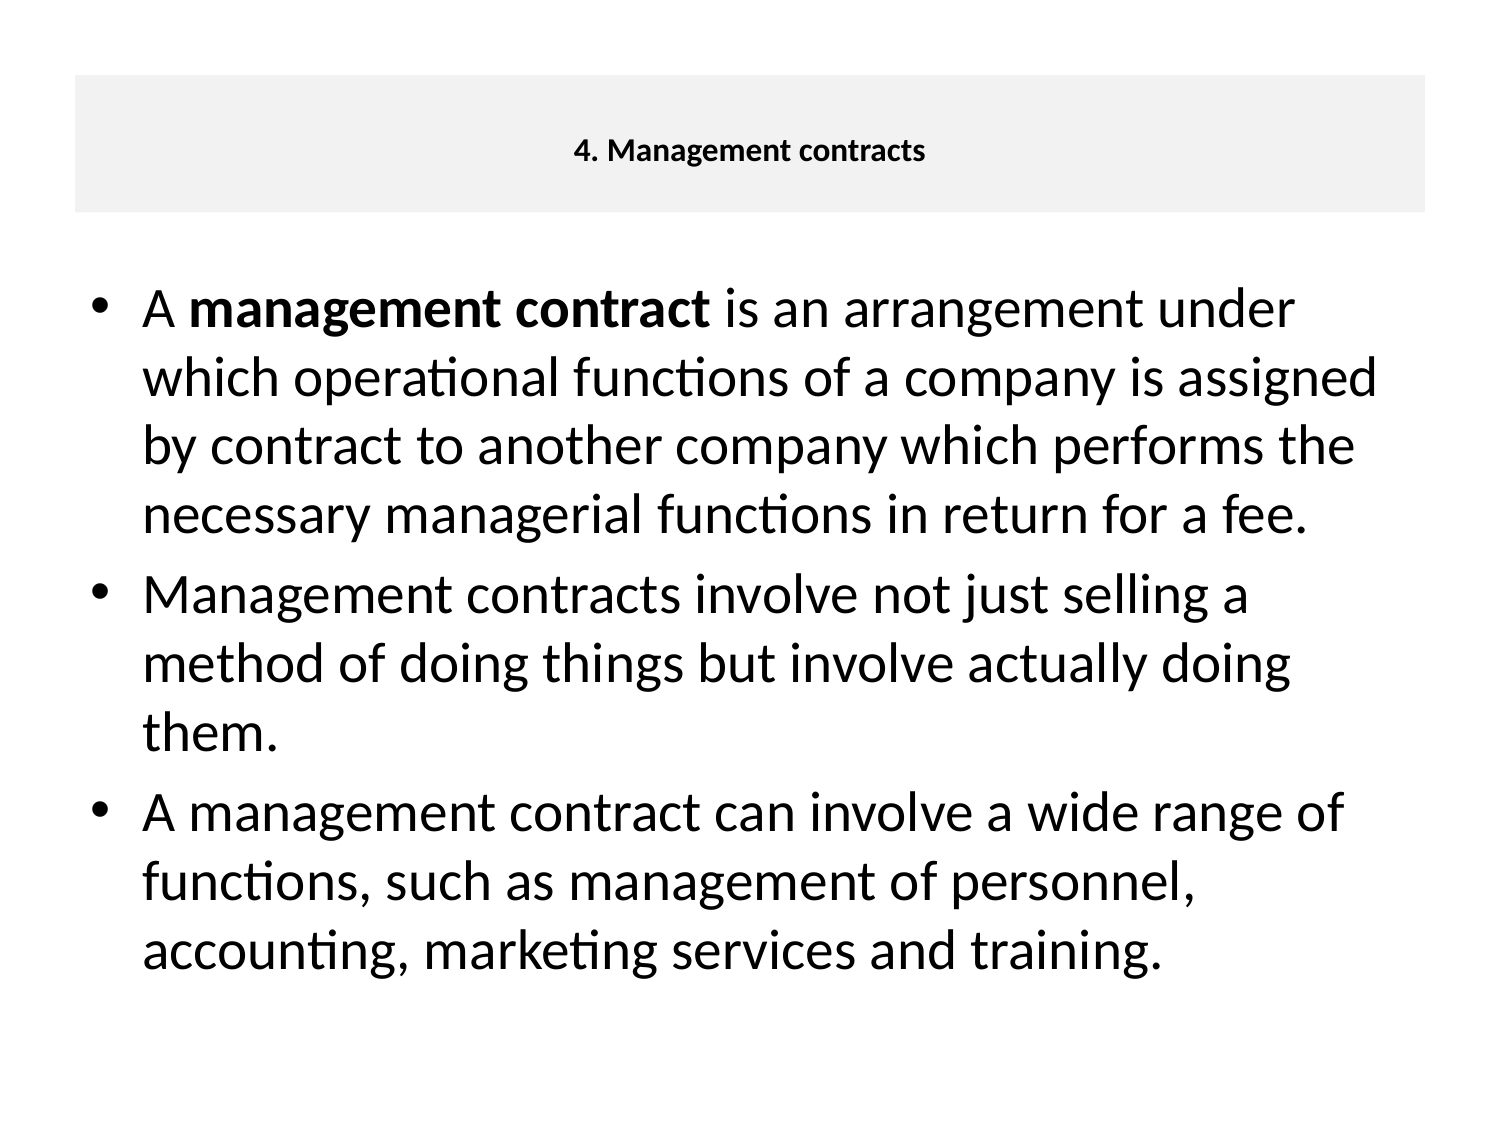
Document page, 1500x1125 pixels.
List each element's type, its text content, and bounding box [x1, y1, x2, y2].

title 4. Management contracts [75, 75, 1425, 213]
list A management contract is an arrangement under which operational functions of a company is assigned by contract to another company which performs the necessary managerial functions in return for a fee. Management contracts involve not just selling a method of doing things but involve actually doing them. A management contract can involve a wide range of functions, such as management of personnel, accounting, marketing services and training. [75, 262, 1425, 1005]
